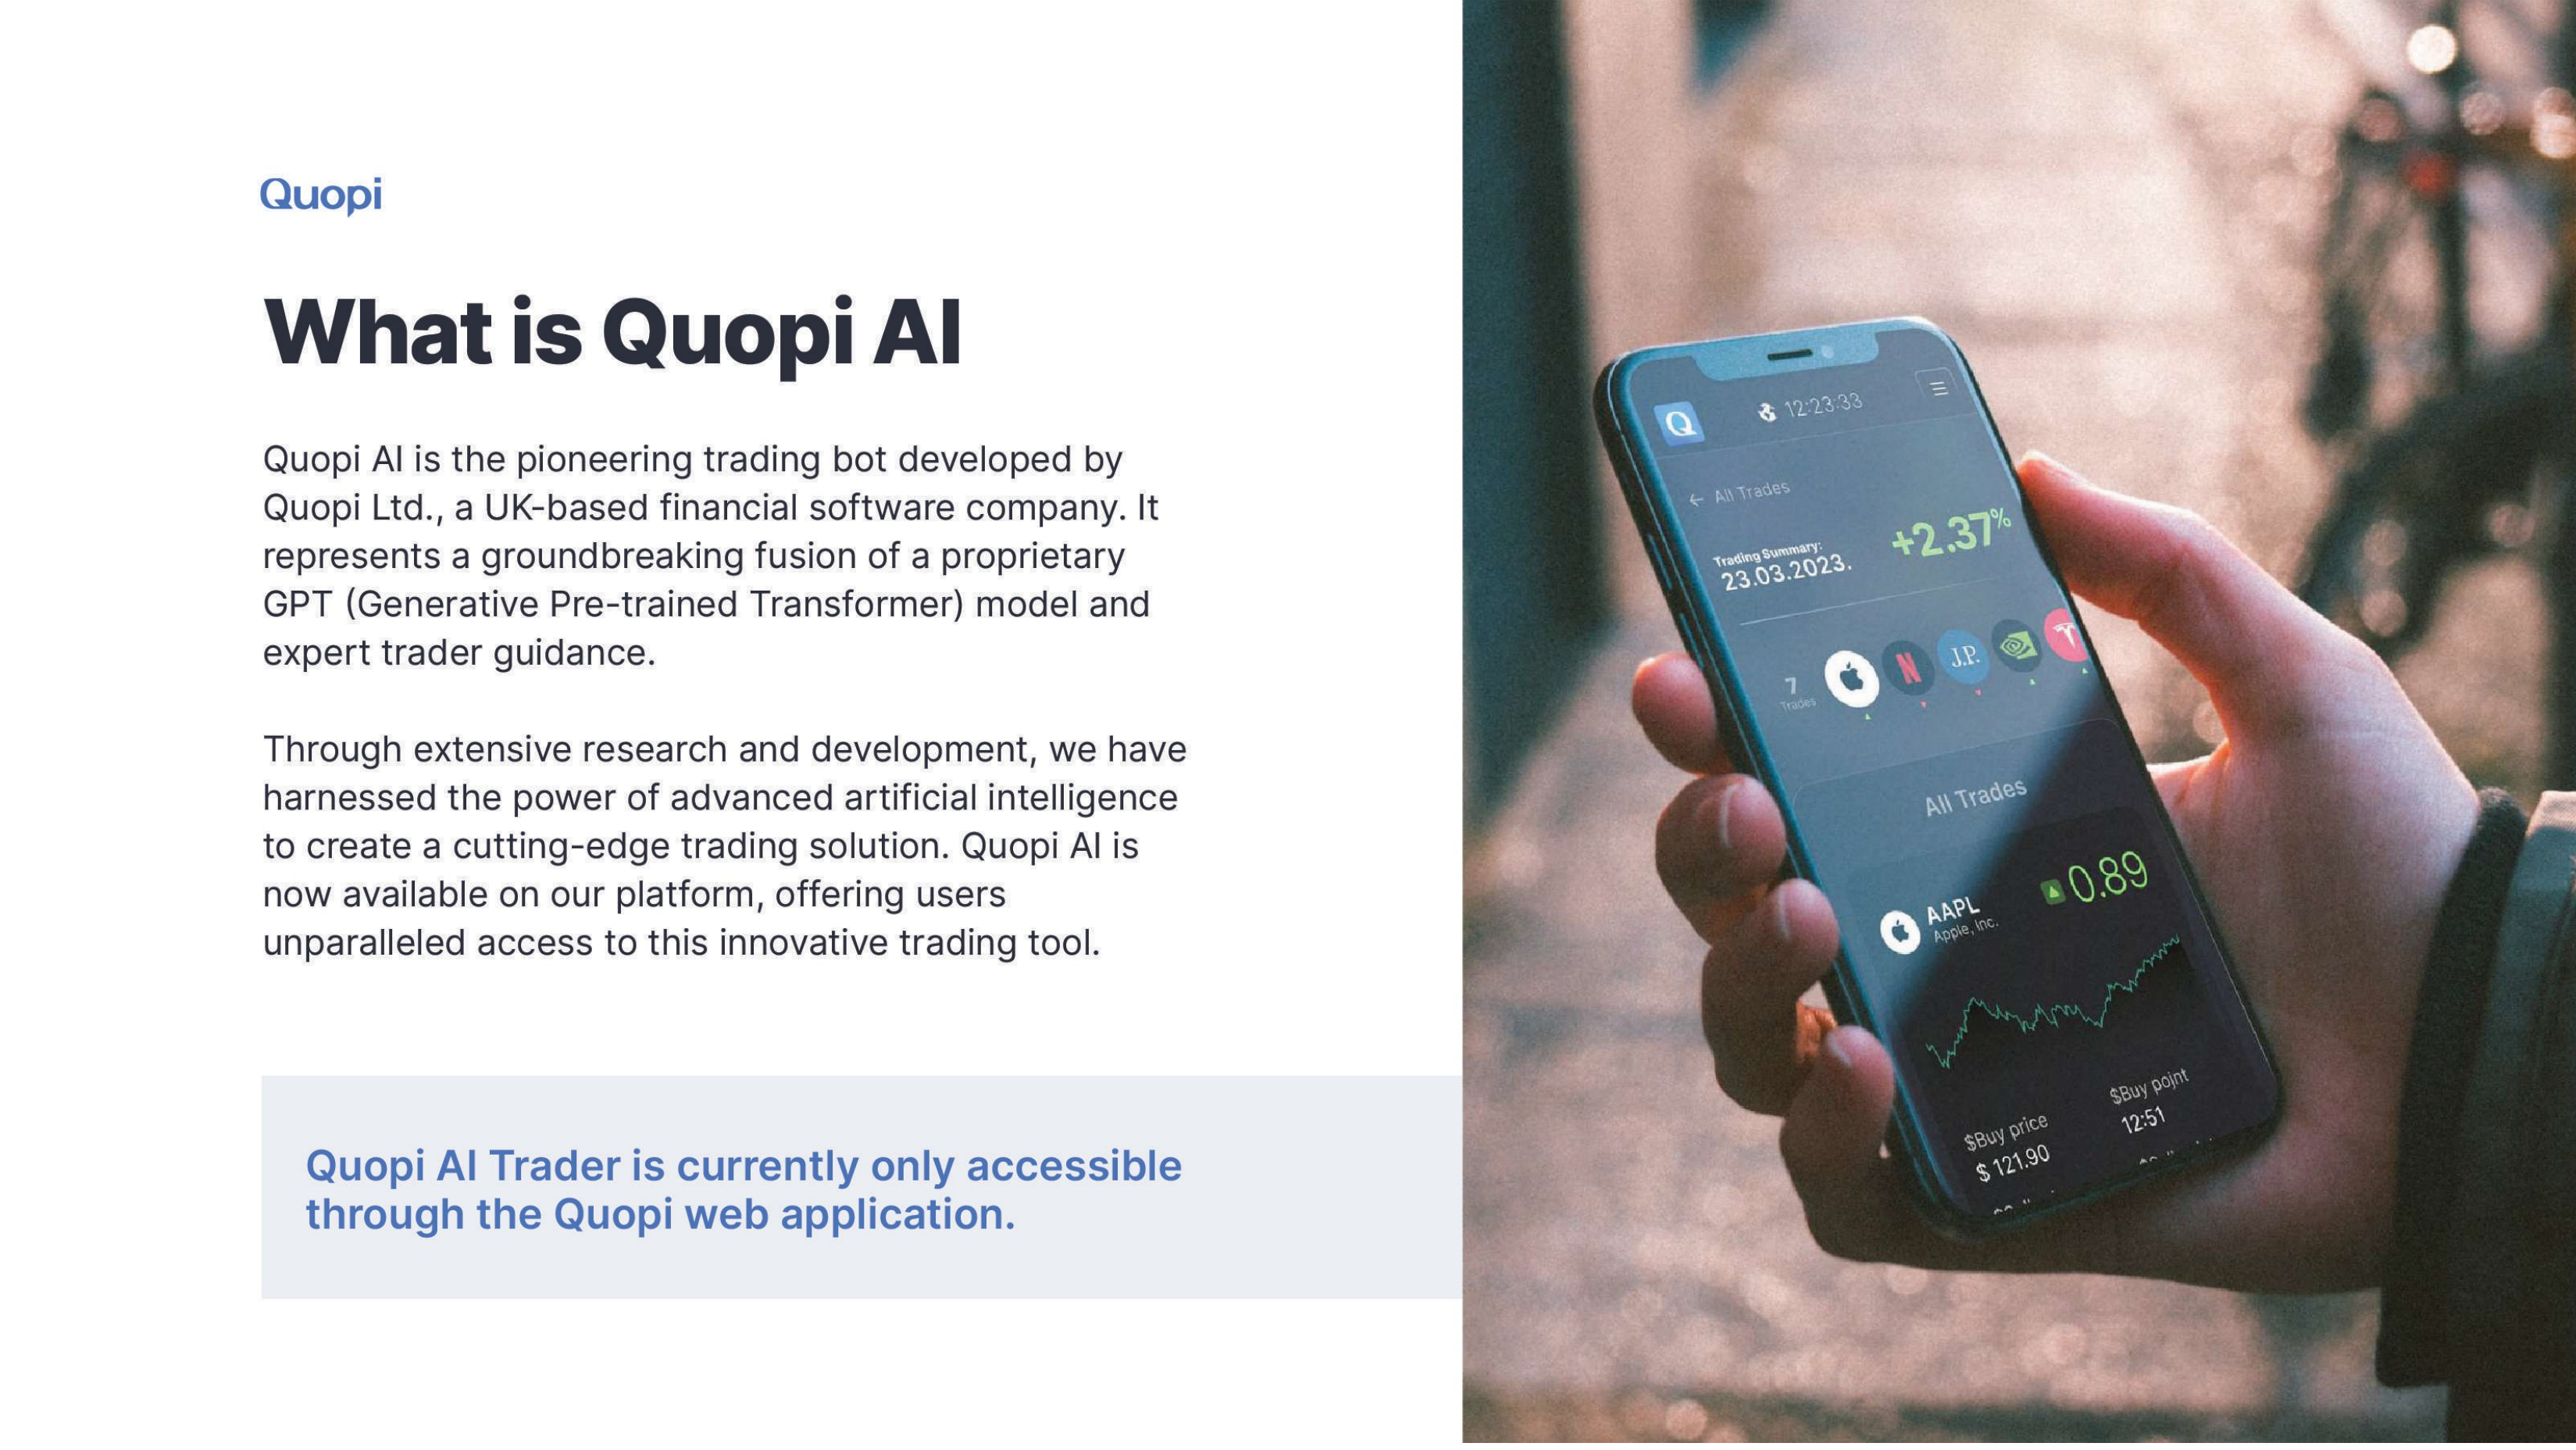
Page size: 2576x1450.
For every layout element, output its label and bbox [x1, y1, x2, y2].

picture [257, 0, 2576, 1444]
